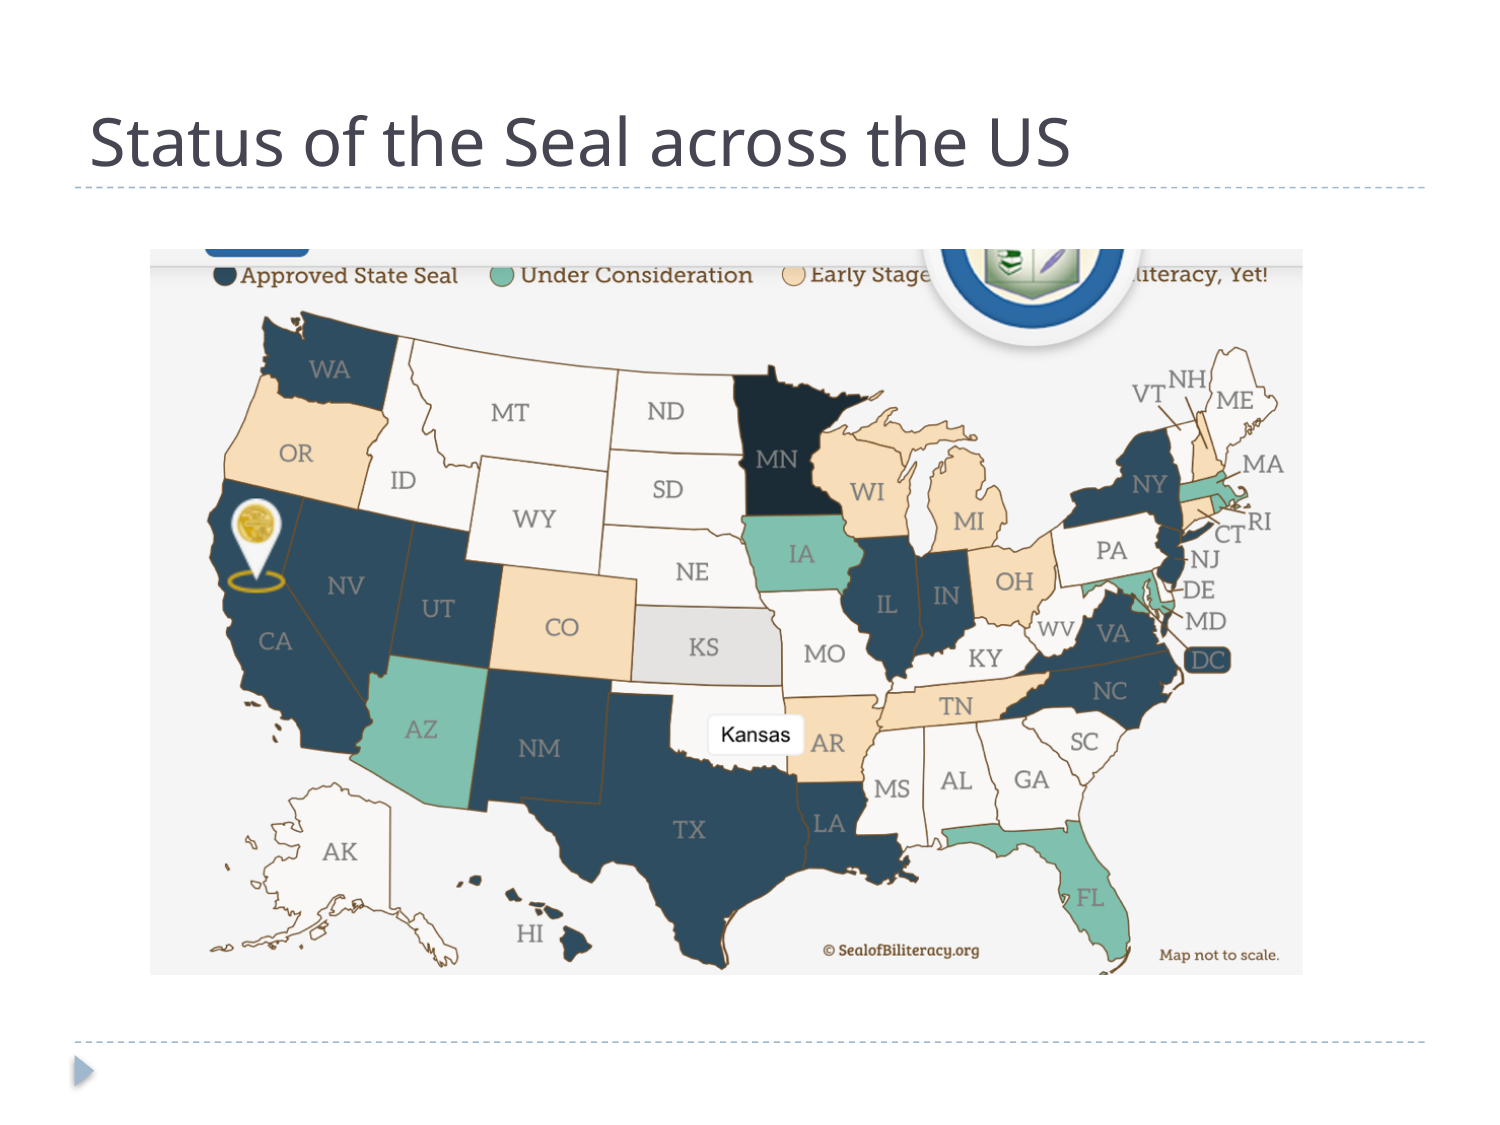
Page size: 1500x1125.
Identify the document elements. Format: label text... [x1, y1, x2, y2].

picture [149, 249, 1303, 976]
title Status of the Seal across the US [75, 24, 1425, 188]
